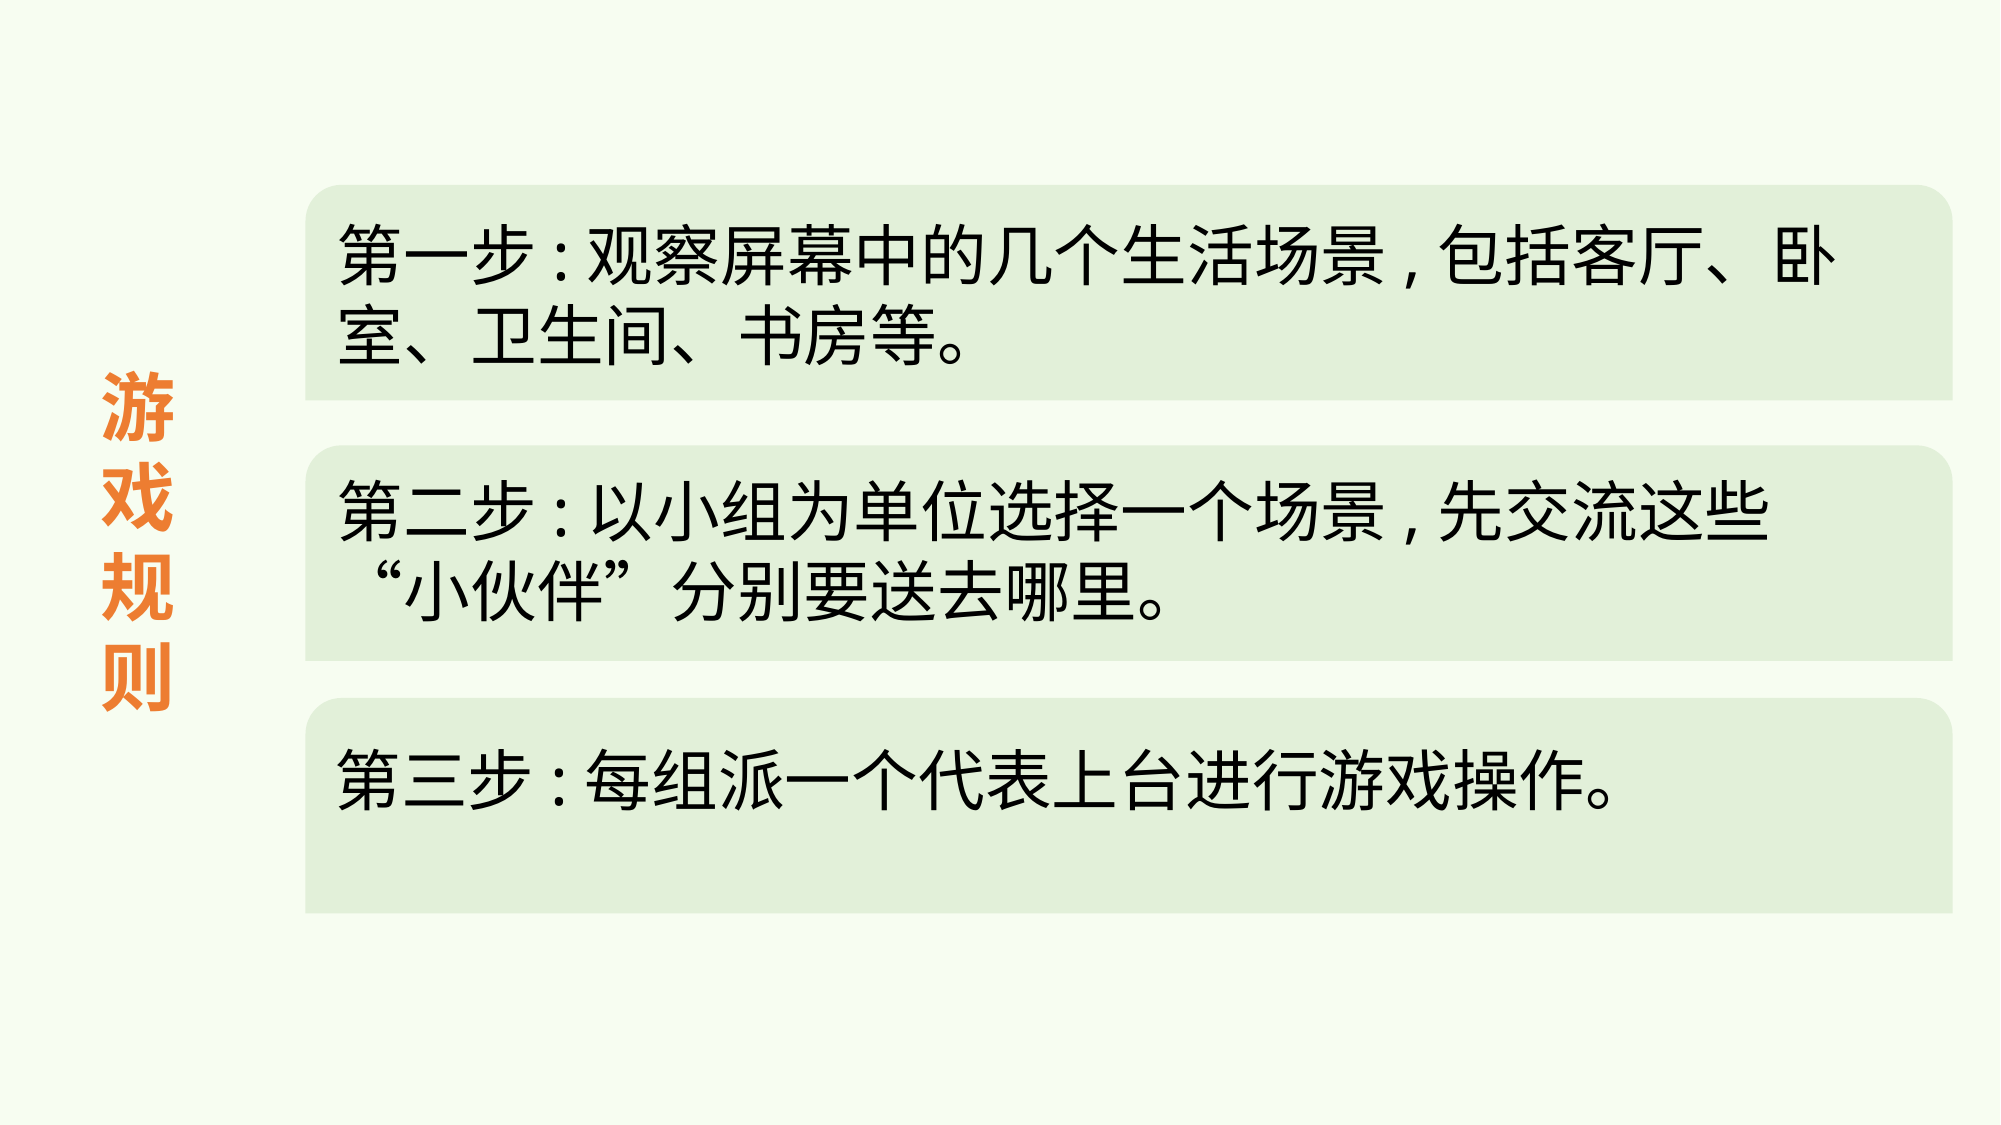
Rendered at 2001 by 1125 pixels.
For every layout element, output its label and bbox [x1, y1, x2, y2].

text_box [305, 697, 1953, 914]
text_box [305, 184, 1953, 401]
text_box [305, 445, 1953, 661]
text_box [84, 337, 201, 747]
